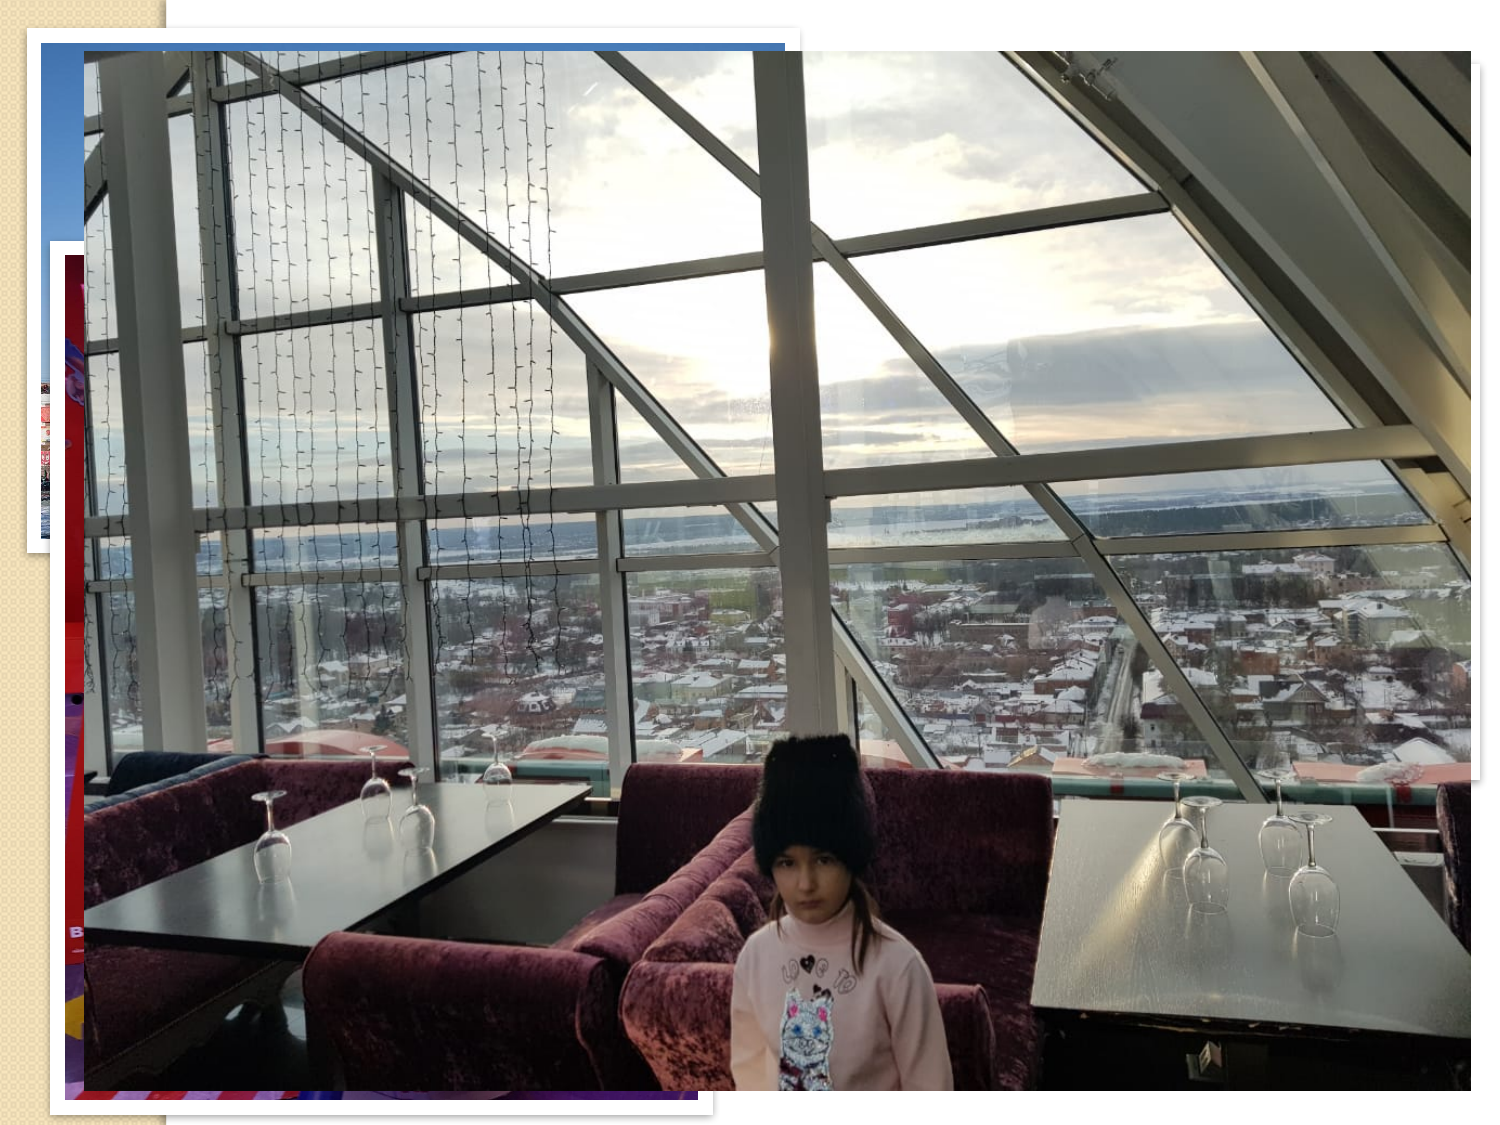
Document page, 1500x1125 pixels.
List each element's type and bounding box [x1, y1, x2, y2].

picture [41, 42, 1471, 1101]
